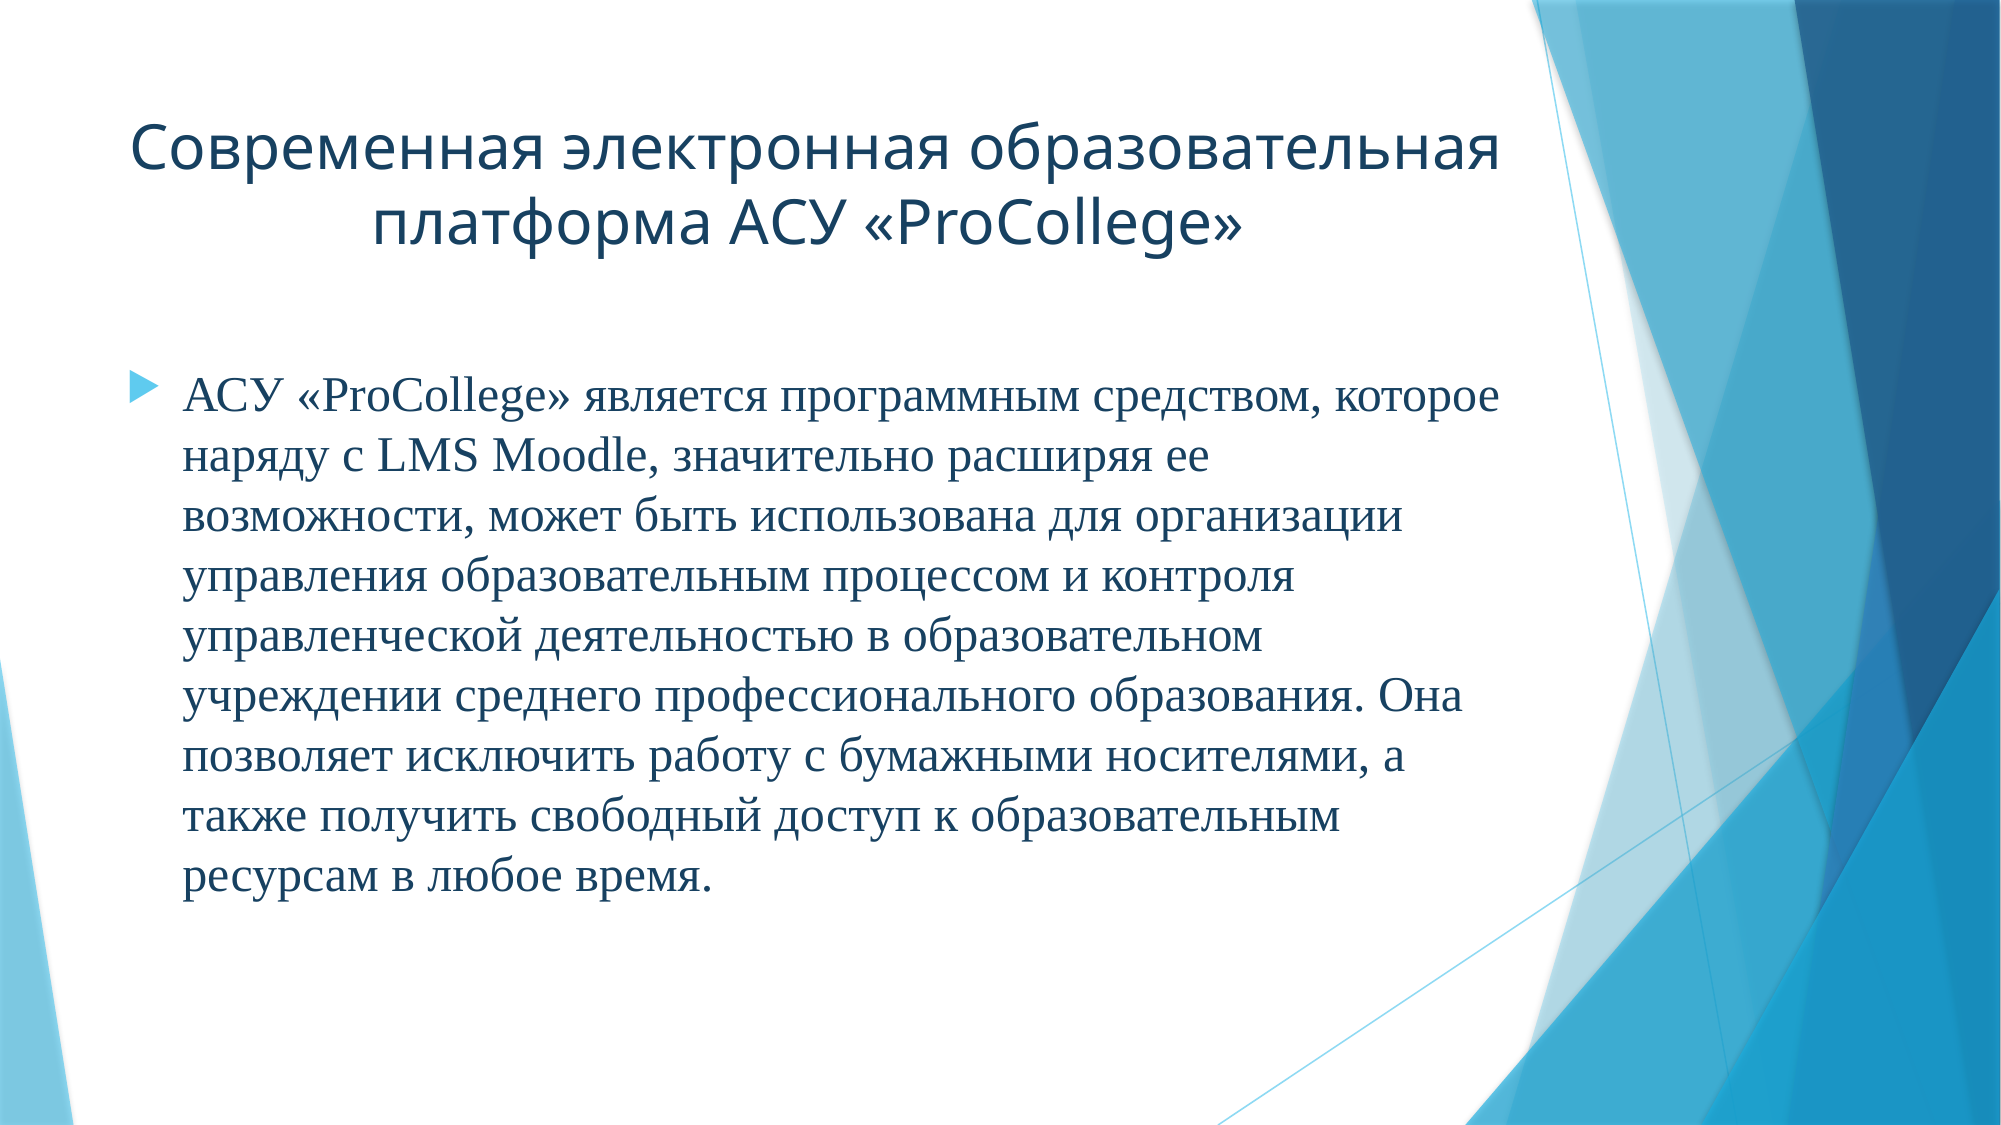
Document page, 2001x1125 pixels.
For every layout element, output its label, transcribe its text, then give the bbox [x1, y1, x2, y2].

title Современная электронная образовательная платформа АСУ «ProСollege» [111, 99, 1522, 317]
list АСУ «ProCollege» является программным средством, которое наряду с LMS Moodle, значительно расширяя ее возможности, может быть использована для организации управления образовательным процессом и контроля управленческой деятельностью в образовательном учреждении среднего профессионального образования. Она позволяет исключить работу с бумажными носителями, а также получить свободный доступ к образовательным ресурсам в любое время. [111, 354, 1522, 992]
